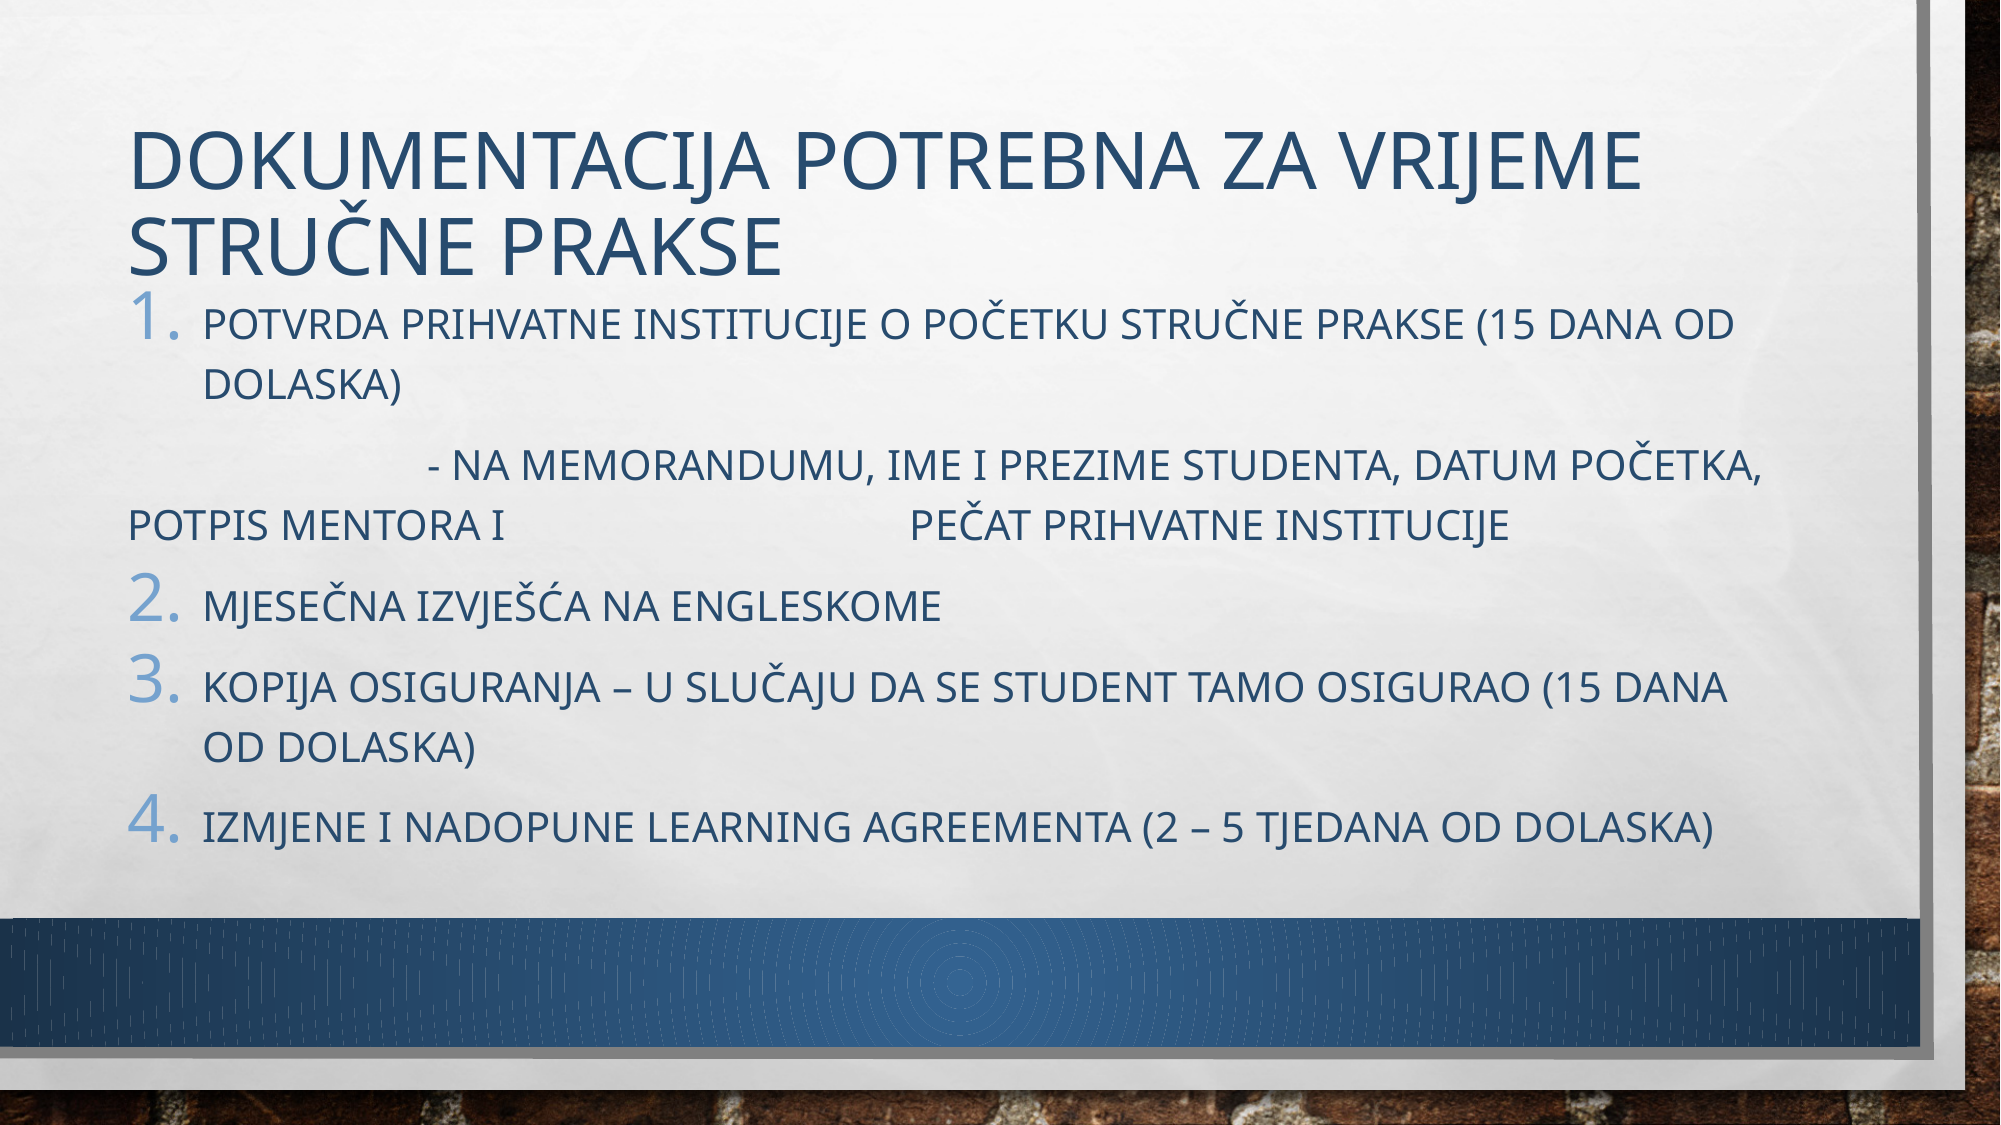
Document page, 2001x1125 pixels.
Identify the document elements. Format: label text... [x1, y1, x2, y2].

list Potvrda prihvatne institucije o početku stručne prakse (15 dana od dolaska) - na memorandumu, ime i prezime studenta, datum početka, potpis mentora i pečat prihvatne institucije Mjesečna izvješća na engleskome Kopija osiguranja – u slučaju da se student tamo osigurao (15 dana od dolaska) Izmjene i nadopune Learning Agreementa (2 – 5 tjedana od dolaska) [112, 338, 1818, 882]
title Dokumentacija potrebna za vrijeme stručne prakse [112, 112, 1818, 302]
picture [0, 0, 2000, 1125]
